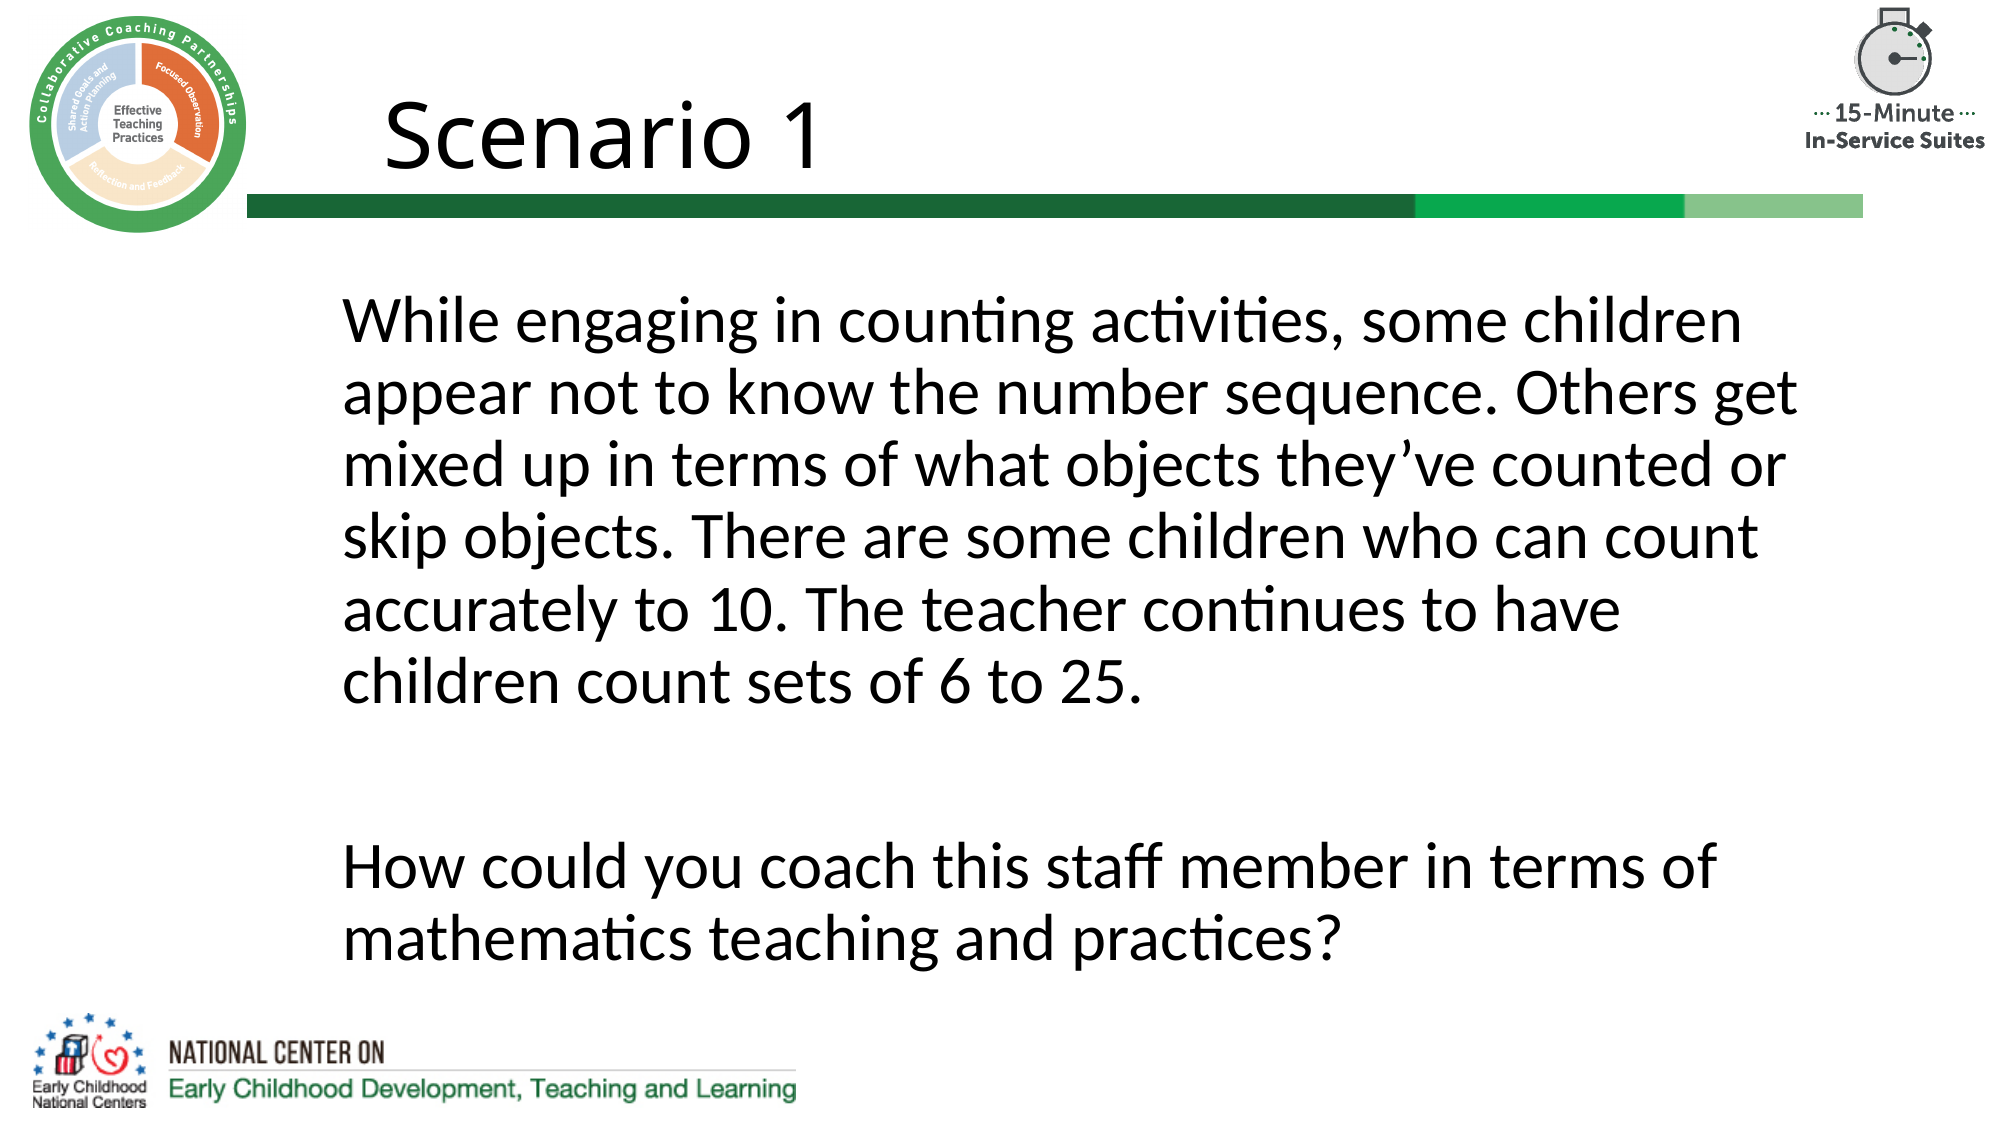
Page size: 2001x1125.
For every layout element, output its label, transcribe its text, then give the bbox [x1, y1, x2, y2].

picture [33, 1013, 796, 1108]
list While engaging in counting activities, some children appear not to know the number sequence. Others get mixed up in terms of what objects they’ve counted or skip objects. There are some children who can count accurately to 10. The teacher continues to have children count sets of 6 to 25. How could you coach this staff member in terms of mathematics teaching and practices? [327, 277, 1863, 1014]
title Scenario 1 [368, 59, 1863, 218]
picture [1790, 0, 1999, 161]
picture [28, 15, 368, 233]
